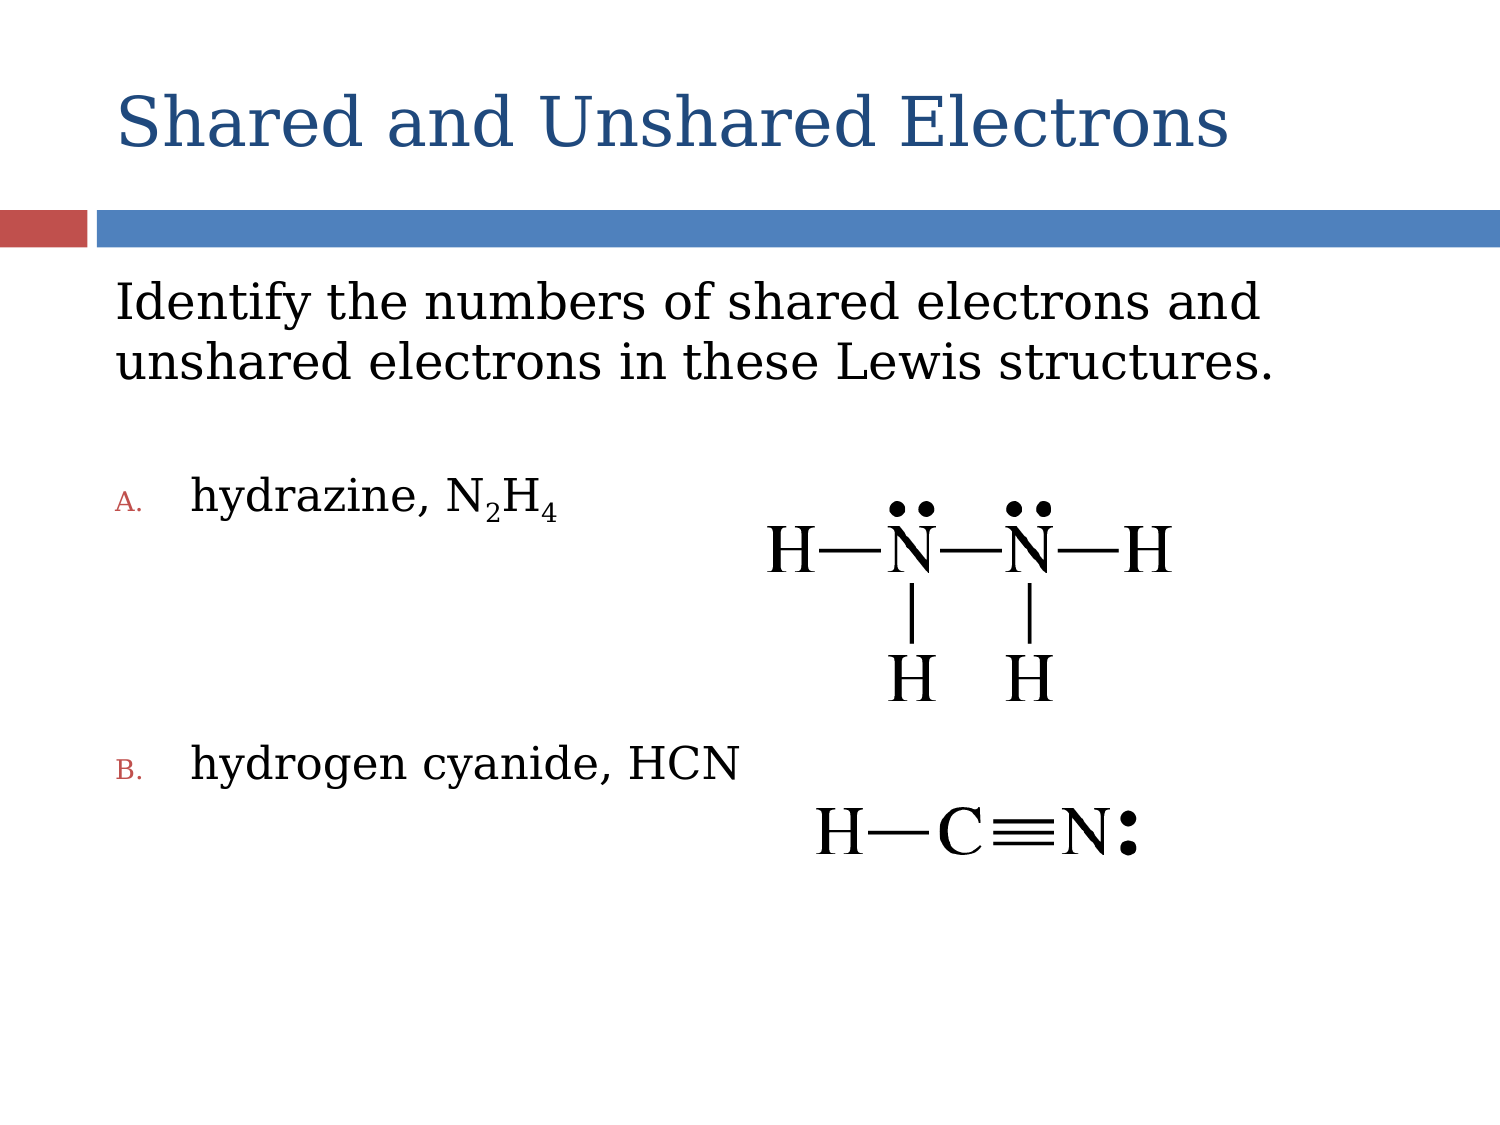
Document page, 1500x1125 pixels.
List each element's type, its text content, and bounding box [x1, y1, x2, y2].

picture [769, 783, 1304, 983]
text_box Identify the numbers of shared electrons and unshared electrons in these Lewis structures. hydrazine, N2H4 hydrogen cyanide, HCN [100, 262, 1438, 1000]
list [724, 501, 1226, 701]
title Shared and Unshared Electrons [100, 37, 1438, 200]
